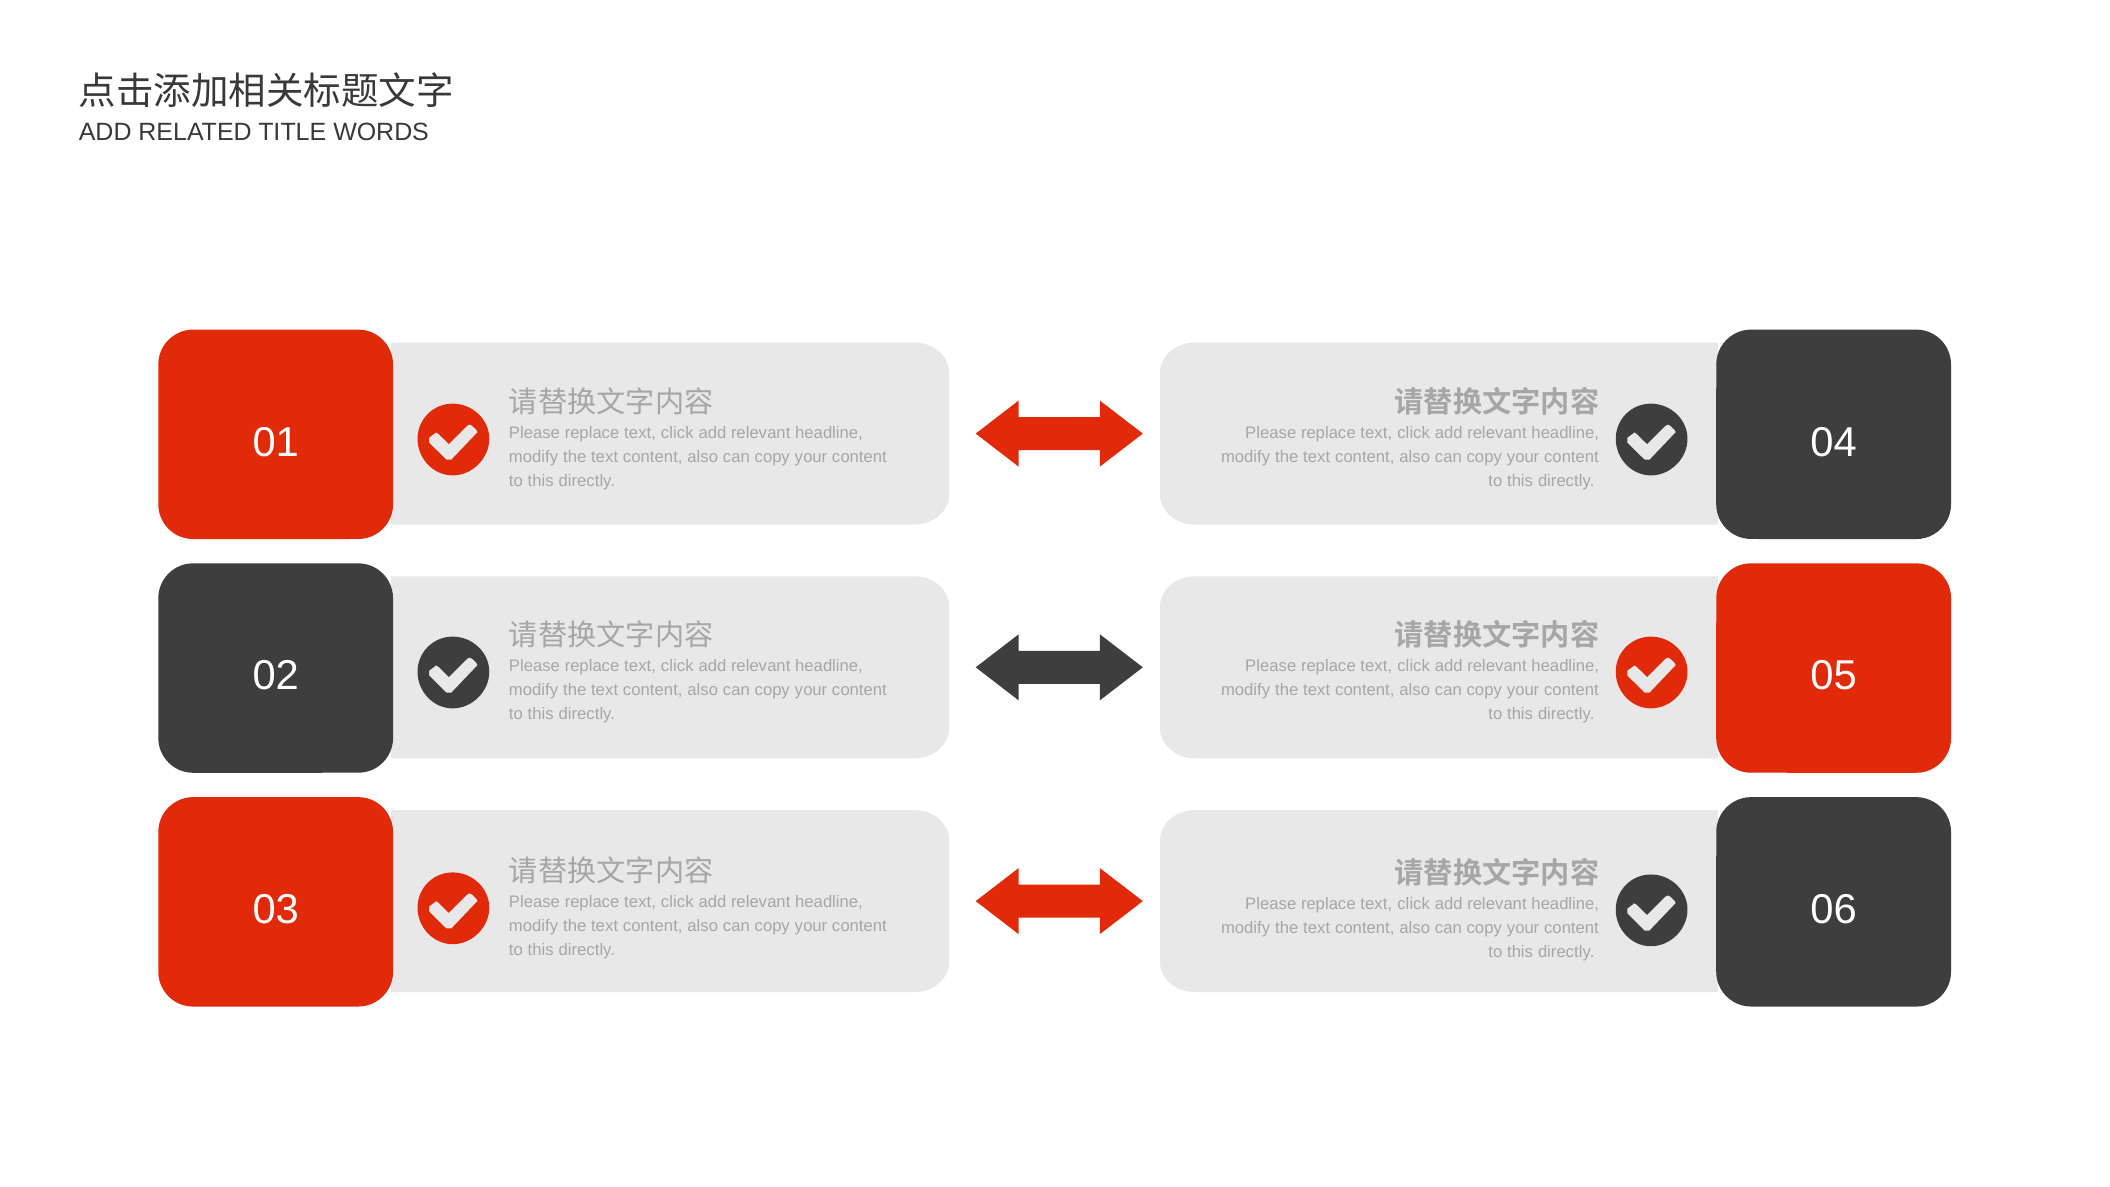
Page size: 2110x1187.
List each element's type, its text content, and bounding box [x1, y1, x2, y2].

text_box 02 [157, 562, 395, 774]
text_box 06 [1715, 796, 1953, 1008]
text_box [390, 575, 951, 760]
text_box 03 [157, 796, 395, 1008]
text_box [974, 398, 1145, 469]
text_box [390, 809, 951, 994]
text_box [417, 403, 490, 476]
text_box 04 [1715, 328, 1953, 541]
text_box 请替换文字内容 Please replace text, click add relevant headline, modify the text content, also can copy your content to this directly. [508, 844, 897, 959]
text_box 请替换文字内容 Please replace text, click add relevant headline, modify the text content, also can copy your content to this directly. [1211, 609, 1600, 723]
text_box 请替换文字内容 Please replace text, click add relevant headline, modify the text content, also can copy your content to this directly. [508, 376, 897, 490]
text_box ADD RELATED TITLE WORDS [62, 107, 446, 154]
text_box 点击添加相关标题文字 [62, 59, 470, 121]
text_box [1158, 575, 1720, 760]
text_box [1615, 874, 1688, 947]
text_box 01 [157, 328, 395, 541]
text_box [1615, 636, 1688, 709]
text_box [1158, 341, 1720, 526]
text_box [974, 632, 1145, 703]
text_box [974, 865, 1145, 937]
text_box 05 [1715, 562, 1953, 774]
text_box 请替换文字内容 Please replace text, click add relevant headline, modify the text content, also can copy your content to this directly. [1211, 376, 1600, 490]
text_box [1158, 809, 1720, 994]
text_box 请替换文字内容 Please replace text, click add relevant headline, modify the text content, also can copy your content to this directly. [508, 609, 897, 723]
text_box [417, 636, 490, 709]
text_box 请替换文字内容 Please replace text, click add relevant headline, modify the text content, also can copy your content to this directly. [1211, 847, 1600, 961]
text_box [417, 872, 490, 945]
text_box [1615, 403, 1688, 476]
text_box [390, 341, 951, 526]
